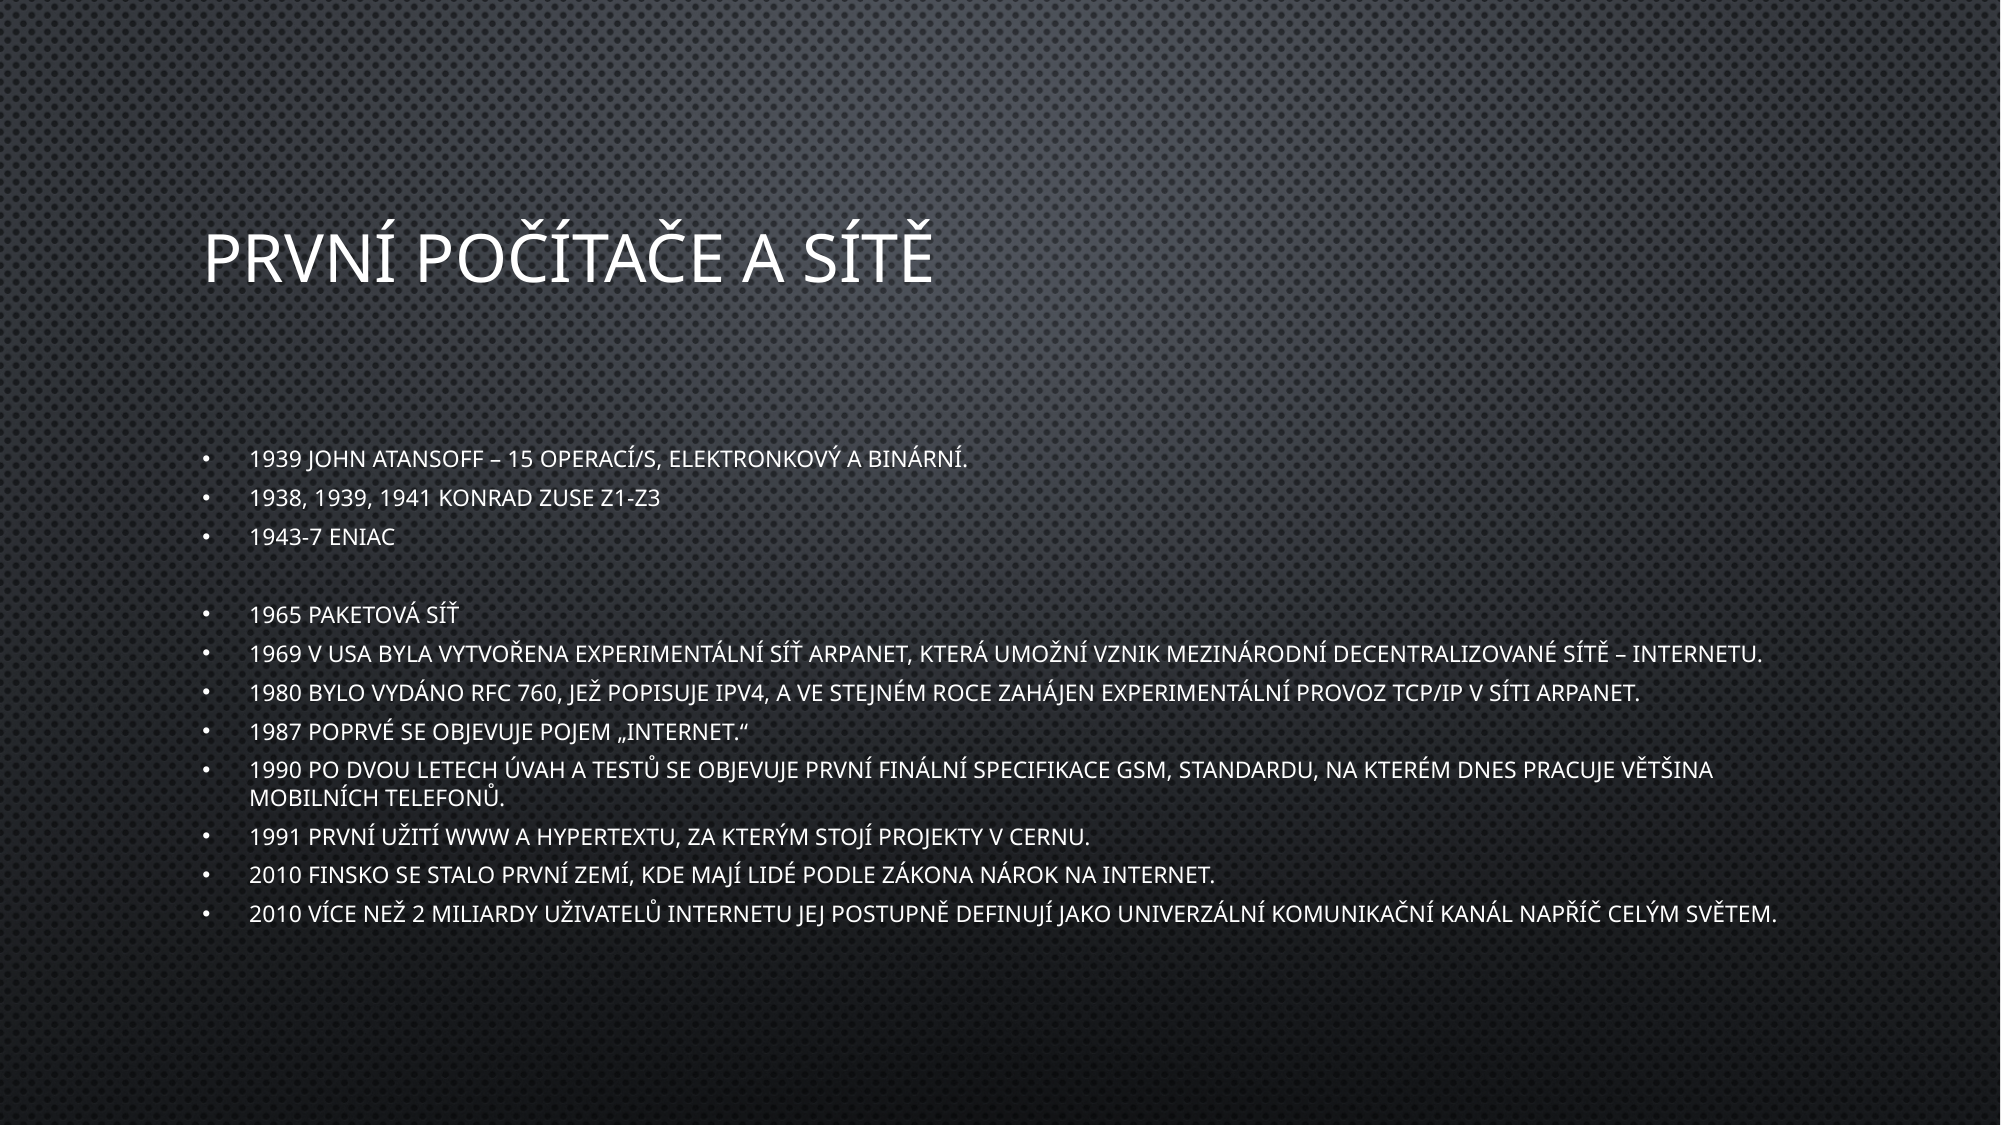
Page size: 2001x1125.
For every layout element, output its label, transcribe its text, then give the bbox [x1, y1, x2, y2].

list 1939 John Atansoff – 15 operací/s, elektronkový a binární. 1938, 1939, 1941 Konrad Zuse Z1-Z3 1943-7 ENIAC 1965 paketová síť 1969 V USA byla vytvořena experimentální síť ARPANET, která umožní vznik mezinárodní decentralizované sítě – internetu. 1980 Bylo vydáno RFC 760, jež popisuje IPv4, a ve stejném roce zahájen experimentální provoz TCP/IP v síti ARPANET. 1987 Poprvé se objevuje pojem „internet.“ 1990 Po dvou letech úvah a testů se objevuje první finální specifikace GSM, standardu, na kterém dnes pracuje většina mobilních telefonů. 1991 První užití WWW a hypertextu, za kterým stojí projekty v CERNu. 2010 Finsko se stalo první zemí, kde mají lidé podle zákona nárok na internet. 2010 Více než 2 miliardy uživatelů internetu jej postupně definují jako univerzální komunikační kanál napříč celým světem. [187, 437, 1813, 950]
title První počítače a sítě [187, 99, 1813, 413]
